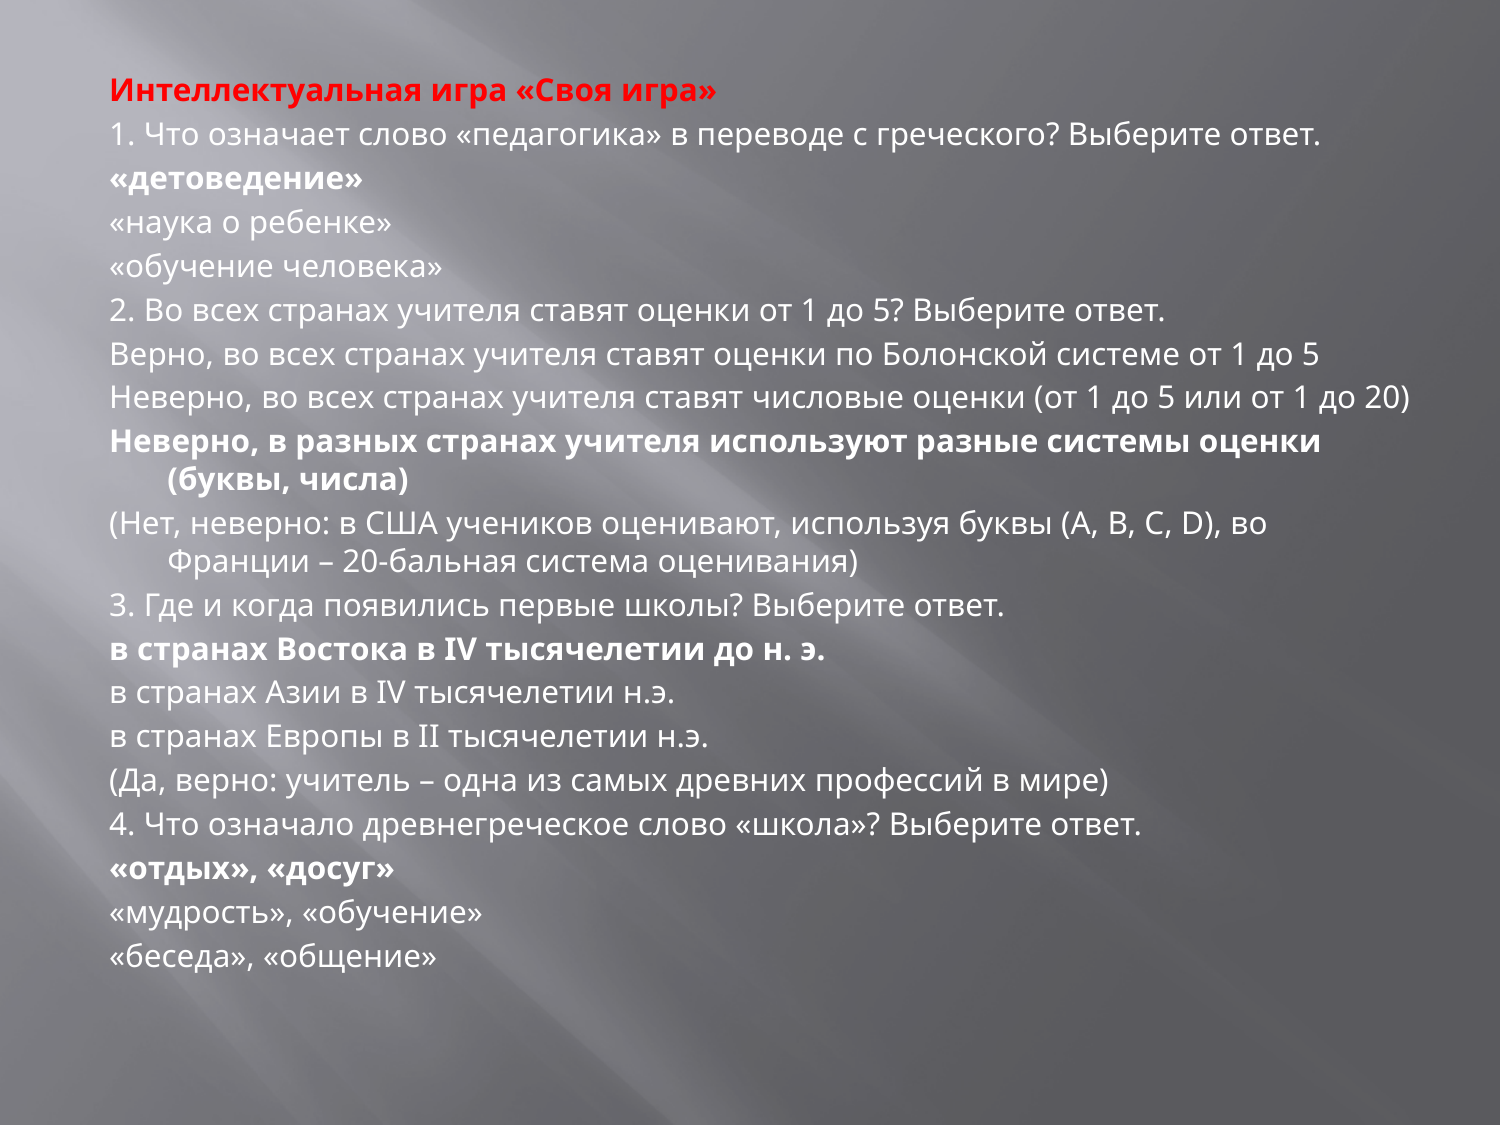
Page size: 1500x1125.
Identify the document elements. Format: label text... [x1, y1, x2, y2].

list Интеллектуальная игра «Своя игра» 1. Что означает слово «педагогика» в переводе с греческого? Выберите ответ. «детоведение» «наука о ребенке» «обучение человека» 2. Во всех странах учителя ставят оценки от 1 до 5? Выберите ответ. Верно, во всех странах учителя ставят оценки по Болонской системе от 1 до 5 Неверно, во всех странах учителя ставят числовые оценки (от 1 до 5 или от 1 до 20) Неверно, в разных странах учителя используют разные системы оценки (буквы, числа) (Нет, неверно: в США учеников оценивают, используя буквы (A, B, C, D), во Франции – 20-бальная система оценивания) 3. Где и когда появились первые школы? Выберите ответ. в странах Востока в IV тысячелетии до н. э. в странах Азии в IV тысячелетии н.э. в странах Европы в II тысячелетии н.э. (Да, верно: учитель – одна из самых древних профессий в мире) 4. Что означало древнегреческое слово «школа»? Выберите ответ. «отдых», «досуг» «мудрость», «обучение» «беседа», «общение» [75, 62, 1425, 1035]
